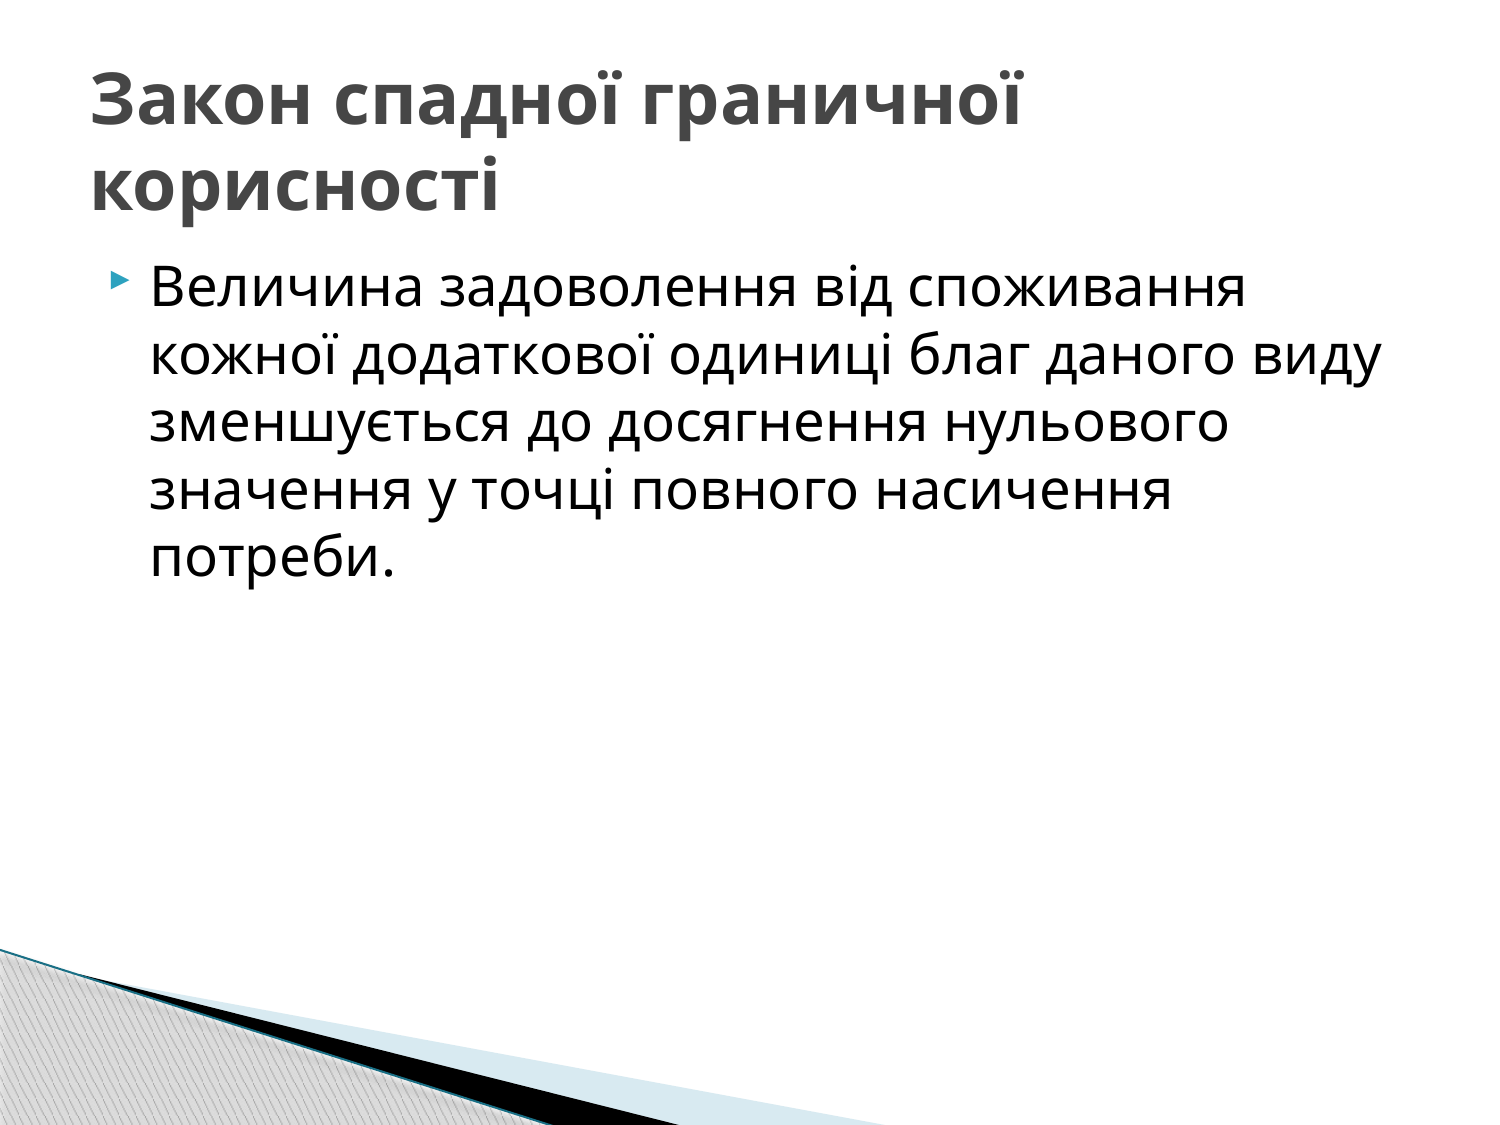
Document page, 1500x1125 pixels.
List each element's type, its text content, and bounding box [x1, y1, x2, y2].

title Закон спадної граничної корисності [75, 45, 1425, 233]
list Величина задоволення від споживання кожної додаткової одиниці благ даного виду зменшується до досягнення нульового значення у точці повного насичення потреби. [75, 243, 1425, 986]
